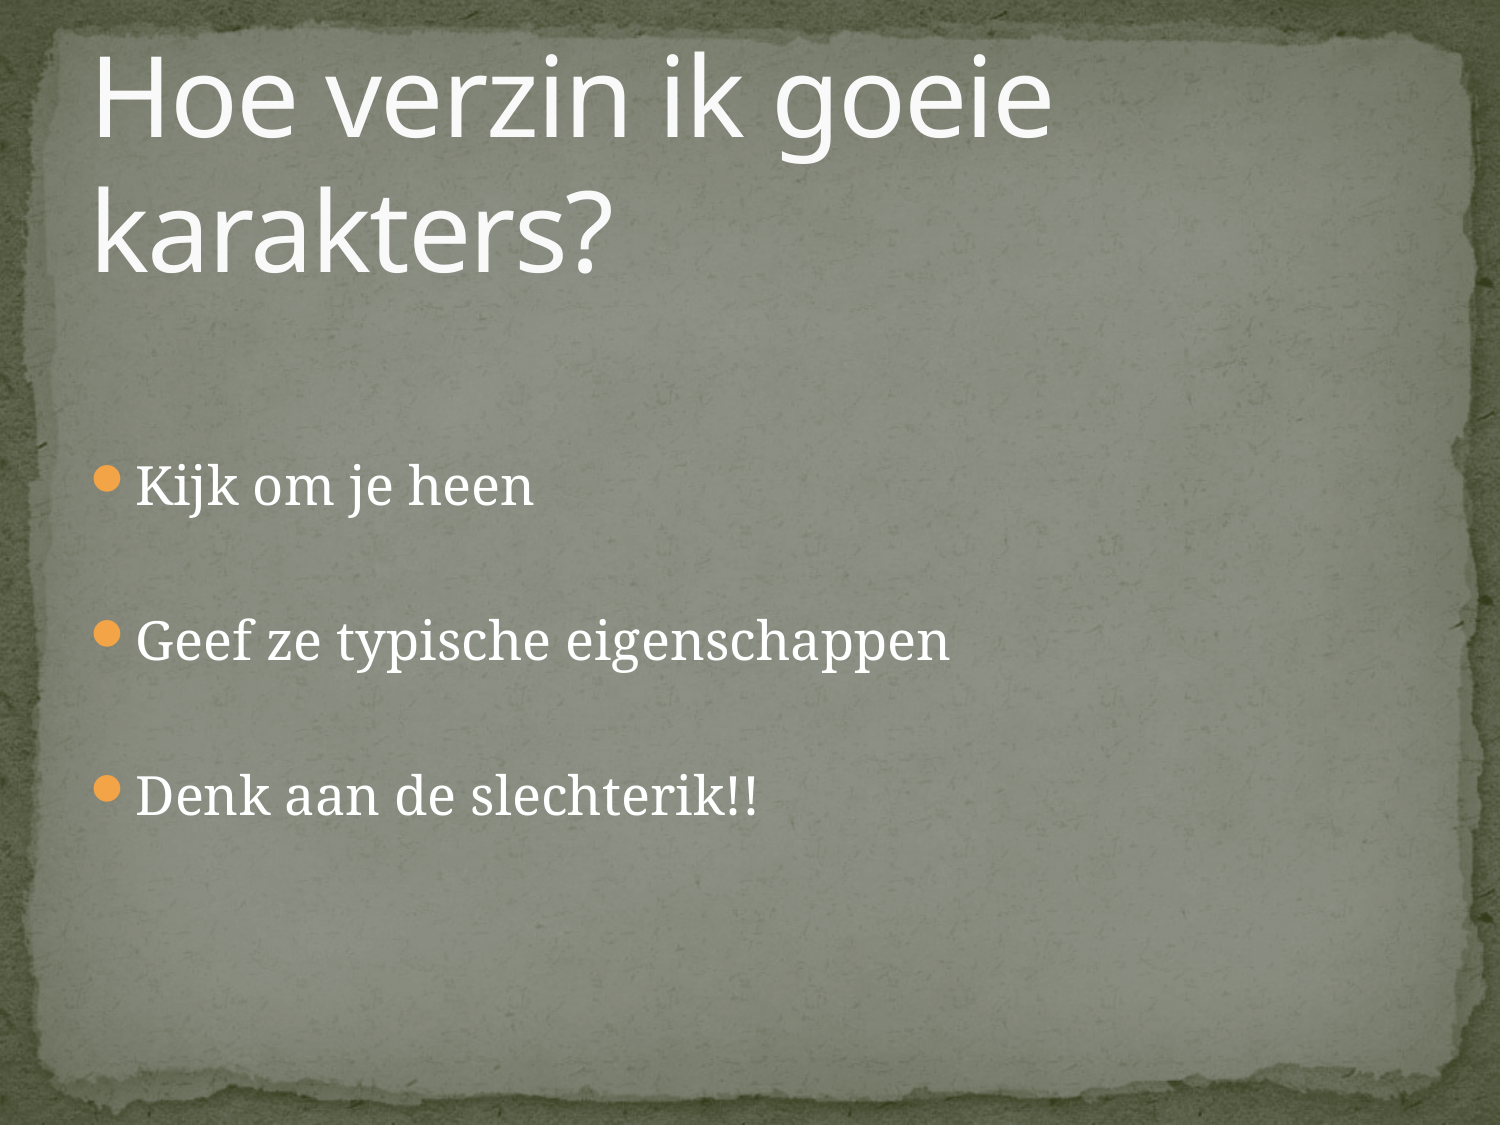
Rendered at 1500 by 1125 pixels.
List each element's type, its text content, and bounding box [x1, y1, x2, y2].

list Kijk om je heen Geef ze typische eigenschappen Denk aan de slechterik!! [75, 444, 1425, 1000]
title Hoe verzin ik goeie karakters? [74, 24, 1500, 303]
